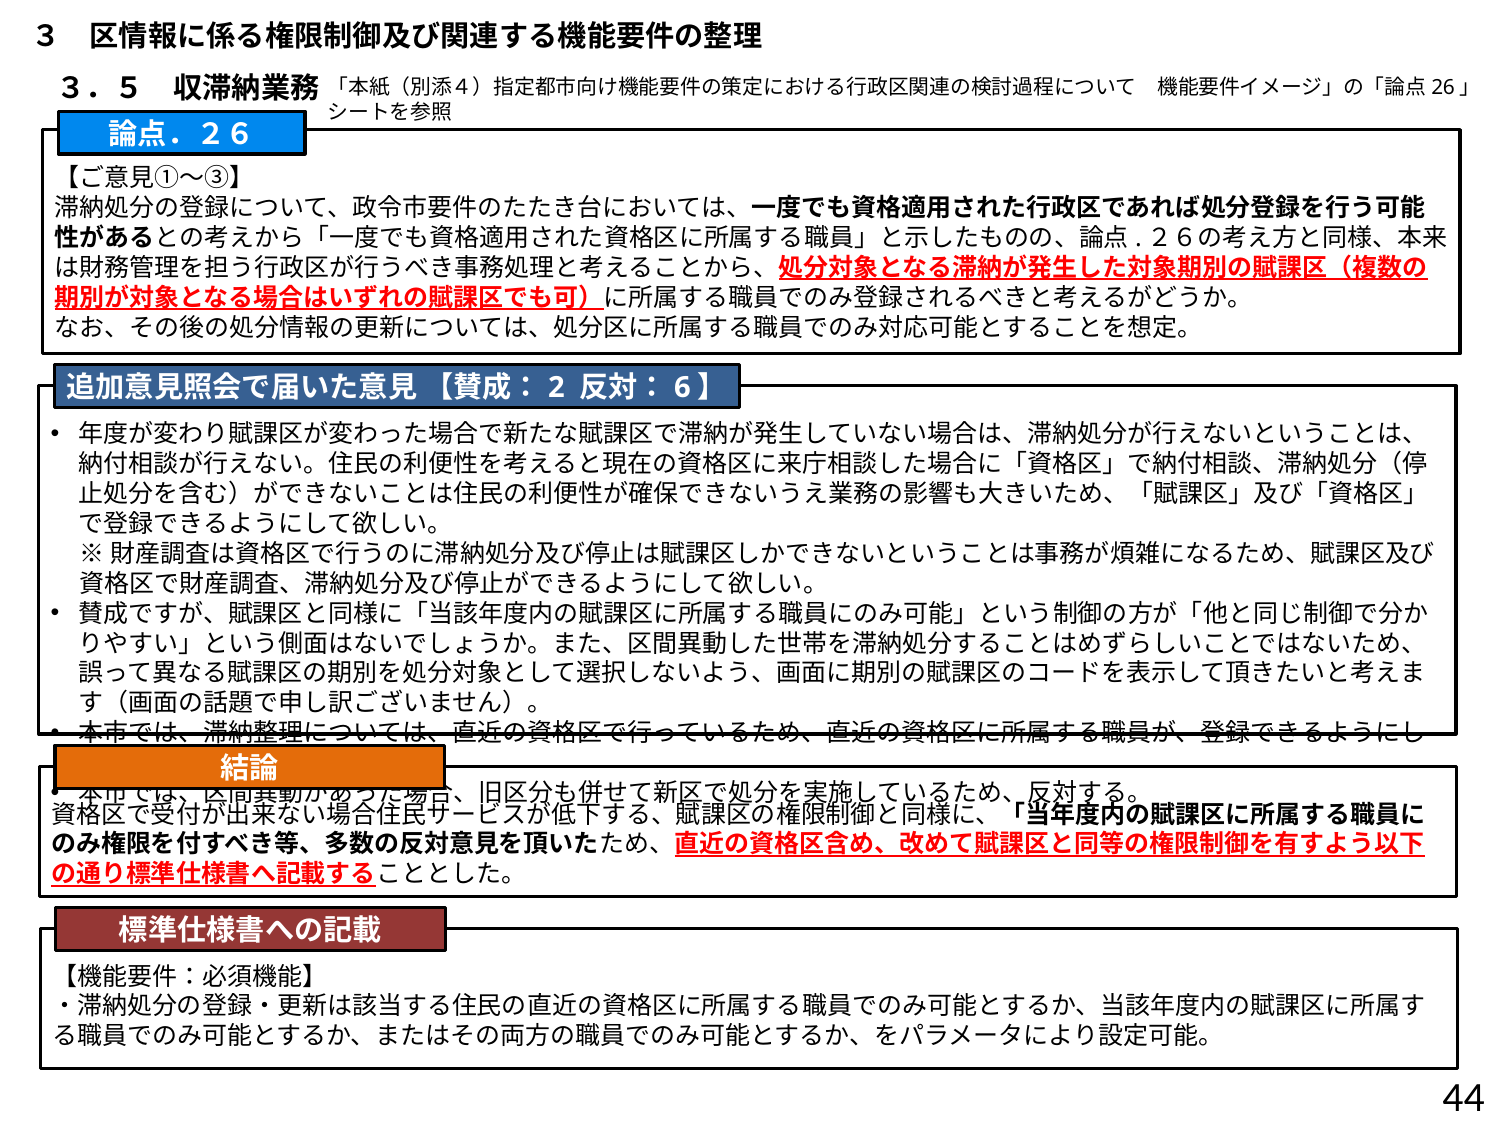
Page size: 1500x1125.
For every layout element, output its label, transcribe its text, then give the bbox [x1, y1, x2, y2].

text_box 【機能要件：必須機能】 ・滞納処分の登録・更新は該当する住民の直近の資格区に所属する職員でのみ可能とするか、当該年度内の賦課区に所属する職員でのみ可能とするか、またはその両方の職員でのみ可能とするか、をパラメータにより設定可能。 [40, 928, 1458, 1069]
text_box 標準仕様書への記載 [54, 905, 448, 952]
text_box 結論 [53, 743, 447, 790]
text_box ３．５ 収滞納業務 [41, 54, 1465, 100]
text_box ３ 区情報に係る権限制御及び関連する機能要件の整理 [16, 2, 1440, 49]
slide_number 43 [1149, 1065, 1500, 1125]
text_box 追加意見照会で届いた意見 【賛成：2 反対：6】 [52, 363, 741, 410]
text_box 「本紙（別添４）指定都市向け機能要件の策定における行政区関連の検討過程について 機能要件イメージ」の「論点26」シートを参照 [312, 58, 1500, 114]
text_box 資格区で受付が出来ない場合住民サービスが低下する、賦課区の権限制御と同様に、「当年度内の賦課区に所属する職員にのみ権限を付すべき等、多数の反対意見を頂いたため、直近の資格区含め、改めて賦課区と同等の権限制御を有すよう以下の通り標準仕様書へ記載することとした。 [39, 766, 1457, 897]
text_box 年度が変わり賦課区が変わった場合で新たな賦課区で滞納が発生していない場合は、滞納処分が行えないということは、納付相談が行えない。住民の利便性を考えると現在の資格区に来庁相談した場合に「資格区」で納付相談、滞納処分（停止処分を含む）ができないことは住民の利便性が確保できないうえ業務の影響も大きいため、「賦課区」及び「資格区」で登録できるようにして欲しい。 ※財産調査は資格区で行うのに滞納処分及び停止は賦課区しかできないということは事務が煩雑になるため、賦課区及び資格区で財産調査、滞納処分及び停止ができるようにして欲しい。 賛成ですが、賦課区と同様に「当該年度内の賦課区に所属する職員にのみ可能」という制御の方が「他と同じ制御で分かりやすい」という側面はないでしょうか。また、区間異動した世帯を滞納処分することはめずらしいことではないため、誤って異なる賦課区の期別を処分対象として選択しないよう、画面に期別の賦課区のコードを表示して頂きたいと考えます（画面の話題で申し訳ございません）。 本市では、滞納整理については、直近の資格区で行っているため、直近の資格区に所属する職員が、登録できるようにしたい。 本市では、区間異動があった場合、旧区分も併せて新区で処分を実施しているため、反対する。 [38, 385, 1457, 735]
text_box 【ご意見①～③】 滞納処分の登録について、政令市要件のたたき台においては、一度でも資格適用された行政区であれば処分登録を行う可能性があるとの考えから「一度でも資格適用された資格区に所属する職員」と示したものの、論点.２６の考え方と同様、本来は財務管理を担う行政区が行うべき事務処理と考えることから、処分対象となる滞納が発生した対象期別の賦課区（複数の期別が対象となる場合はいずれの賦課区でも可）に所属する職員でのみ登録されるべきと考えるがどうか。 なお、その後の処分情報の更新については、処分区に所属する職員でのみ対応可能とすることを想定。 [42, 129, 1460, 354]
text_box 論点．２６ [56, 109, 307, 156]
